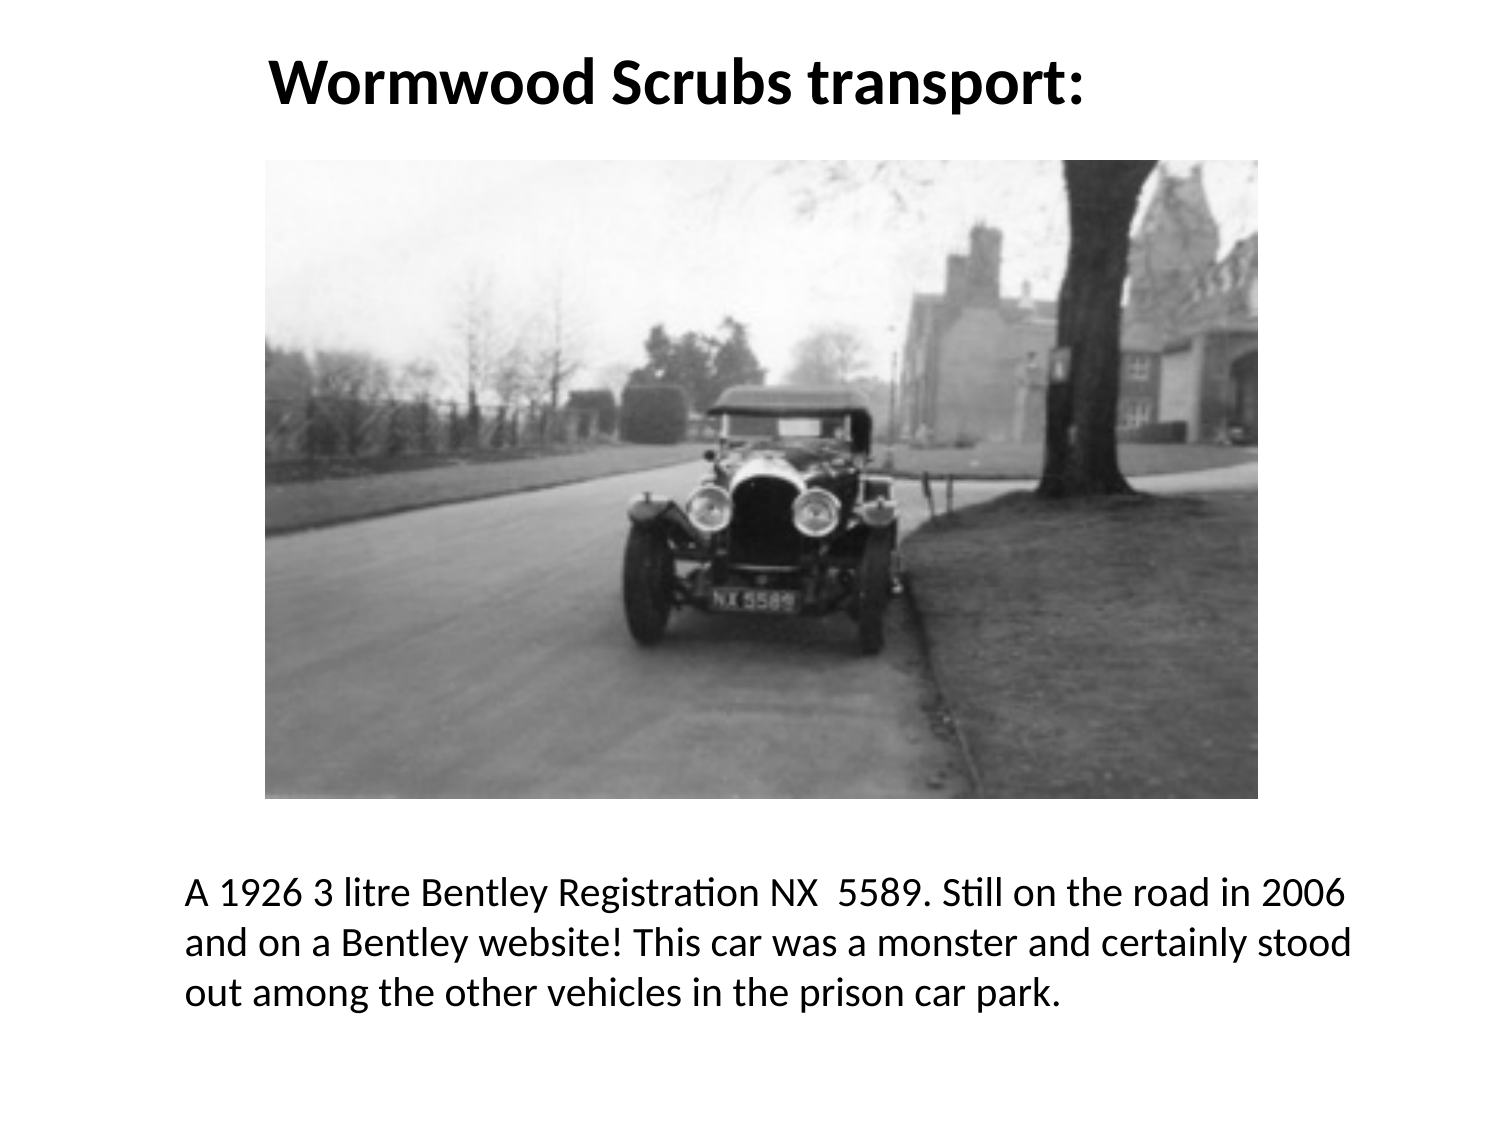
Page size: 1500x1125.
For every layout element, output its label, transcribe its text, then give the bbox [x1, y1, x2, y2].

text_box Wormwood Scrubs transport: [253, 30, 1317, 125]
title [75, 45, 1425, 233]
text_box A 1926 3 litre Bentley Registration NX 5589. Still on the road in 2006 and on a Bentley website! This car was a monster and certainly stood out among the other vehicles in the prison car park. [169, 857, 1401, 1023]
picture [265, 160, 1259, 799]
